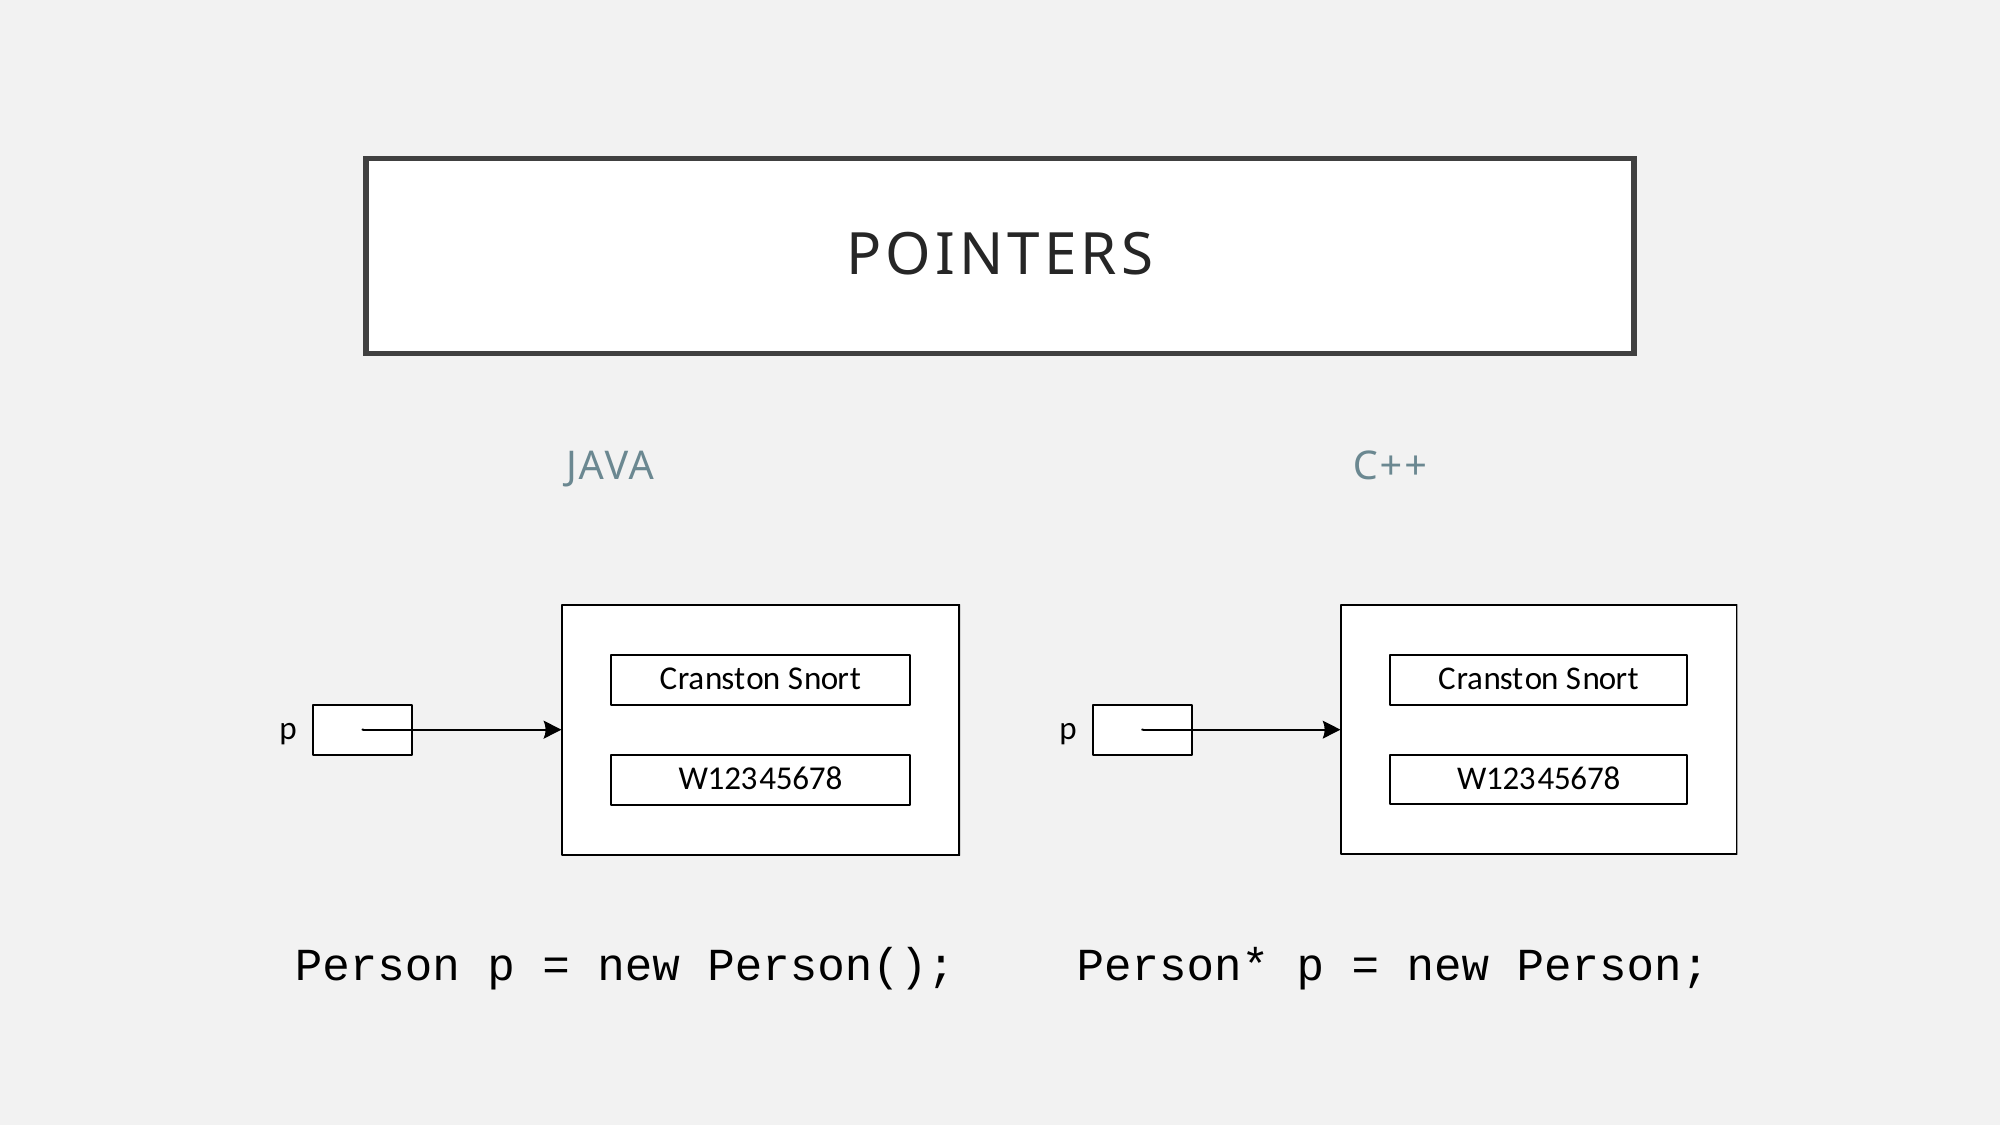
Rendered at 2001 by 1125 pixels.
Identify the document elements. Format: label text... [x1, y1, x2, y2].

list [259, 600, 961, 857]
text_box Person p = new Person(); [280, 927, 981, 998]
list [1039, 600, 1738, 857]
list Java [259, 379, 961, 495]
title Pointers [363, 156, 1637, 356]
text_box Person* p = new Person; [1061, 927, 1741, 998]
list C++ [1039, 379, 1741, 495]
